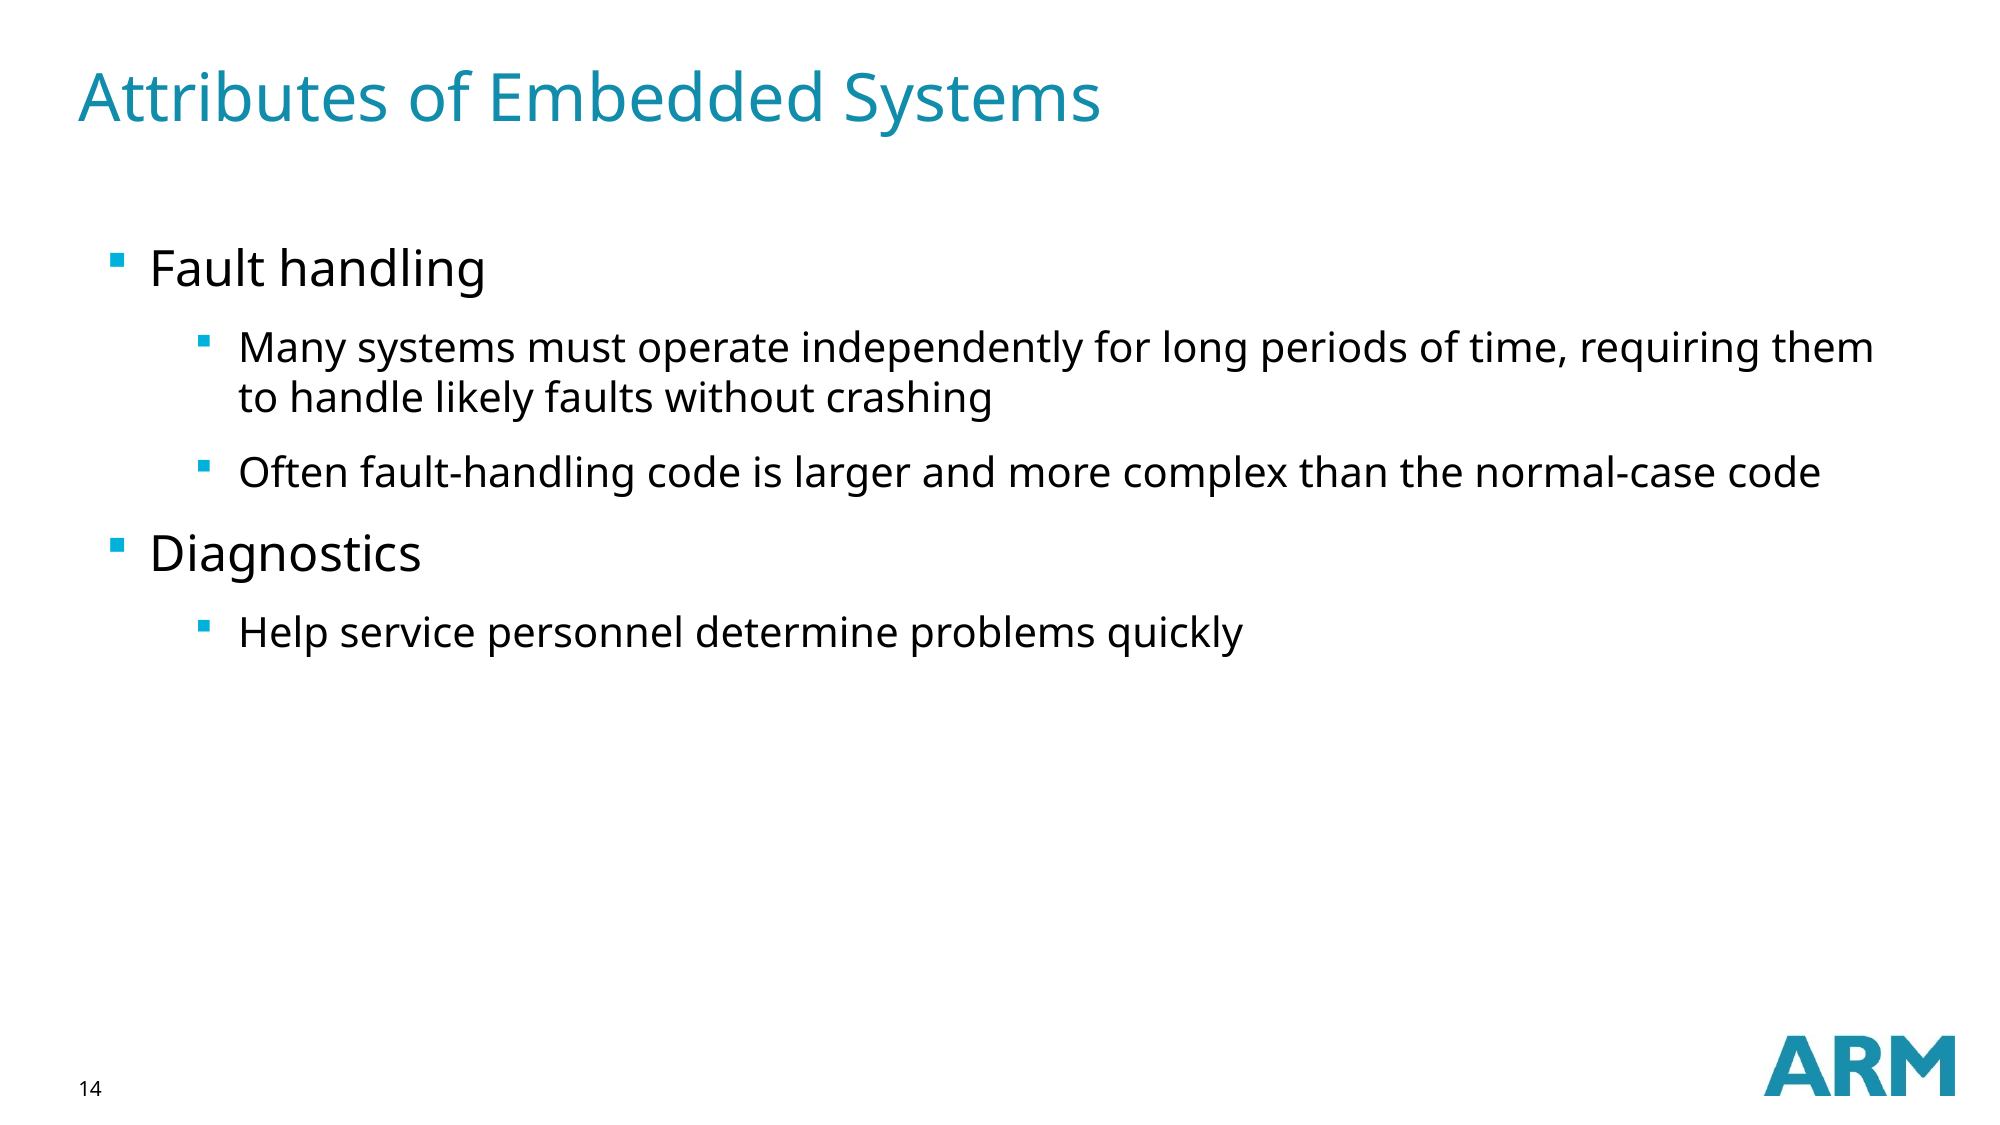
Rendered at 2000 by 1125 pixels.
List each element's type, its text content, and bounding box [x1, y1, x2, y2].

list Fault handling Many systems must operate independently for long periods of time, requiring them to handle likely faults without crashing Often fault-handling code is larger and more complex than the normal-case code Diagnostics Help service personnel determine problems quickly [106, 236, 1909, 942]
title Attributes of Embedded Systems [78, 55, 1910, 150]
picture [1763, 1035, 1955, 1096]
